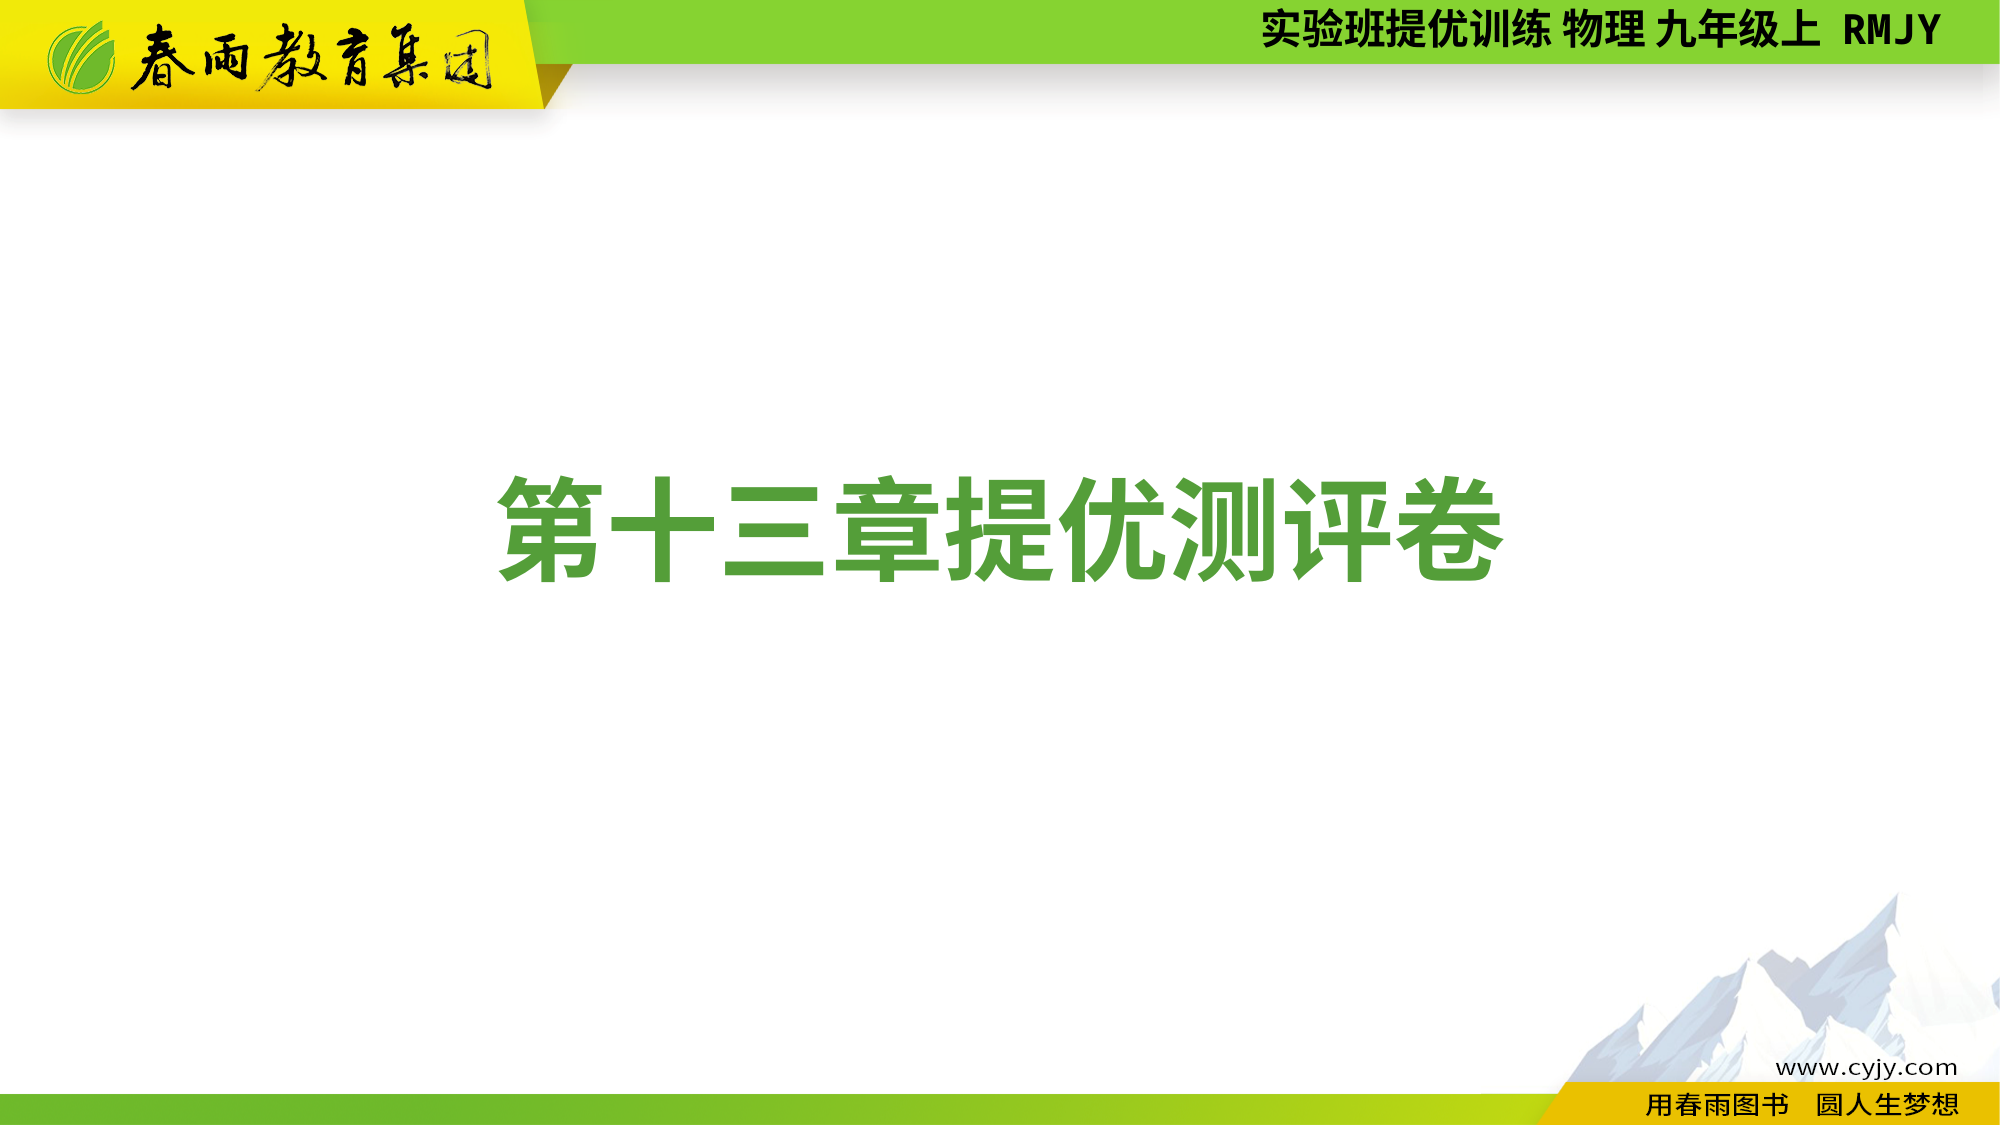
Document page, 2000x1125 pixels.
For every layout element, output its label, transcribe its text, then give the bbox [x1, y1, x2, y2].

picture [0, 0, 2000, 1125]
text_box 第十三章提优测评卷 [54, 385, 1946, 603]
